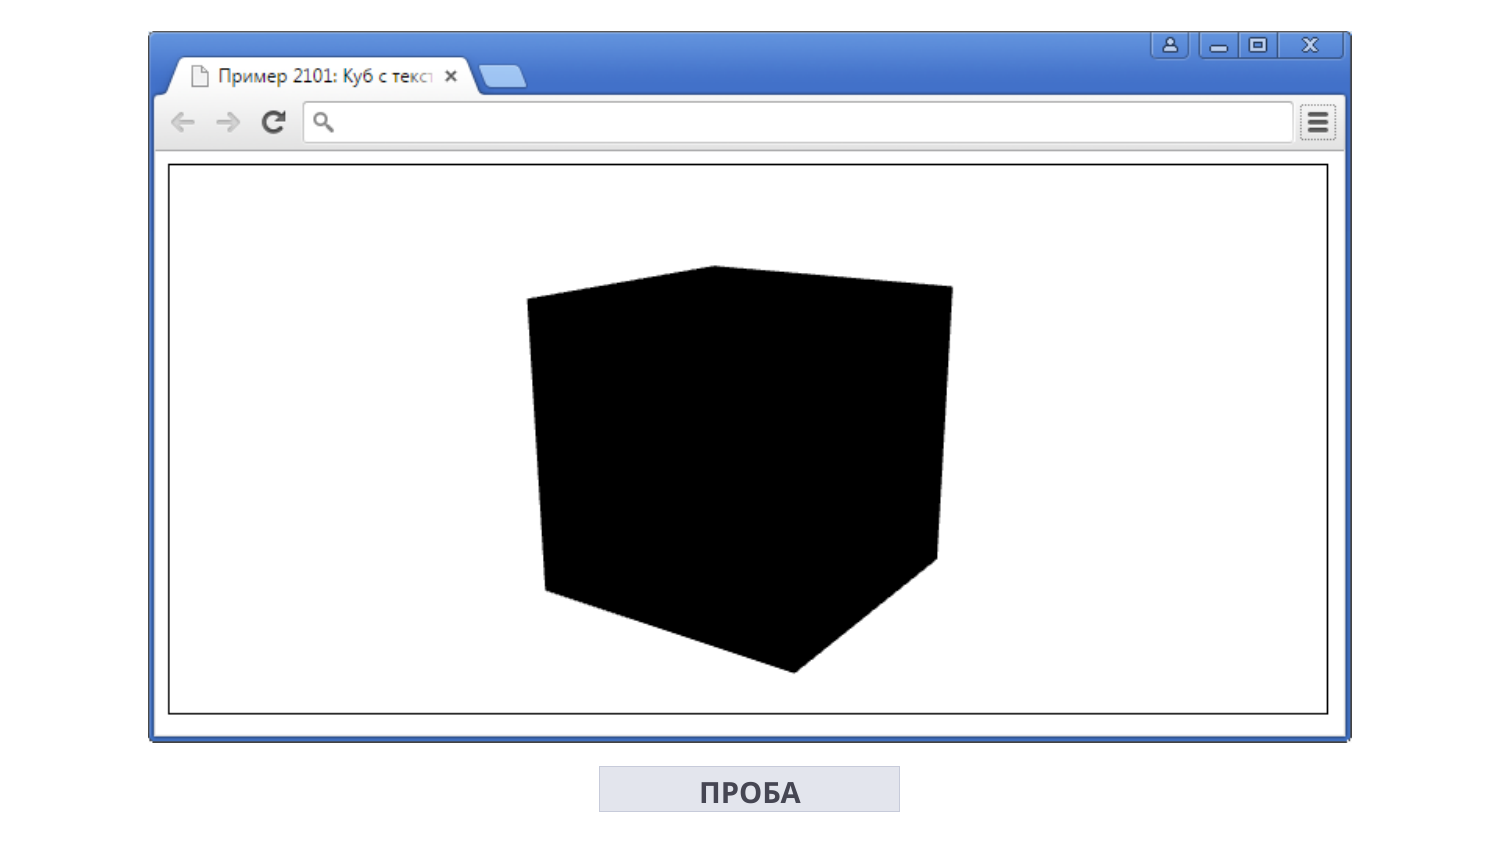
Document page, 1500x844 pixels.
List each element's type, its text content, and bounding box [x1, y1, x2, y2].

picture [148, 31, 1352, 744]
text_box ПРОБА [599, 766, 900, 812]
